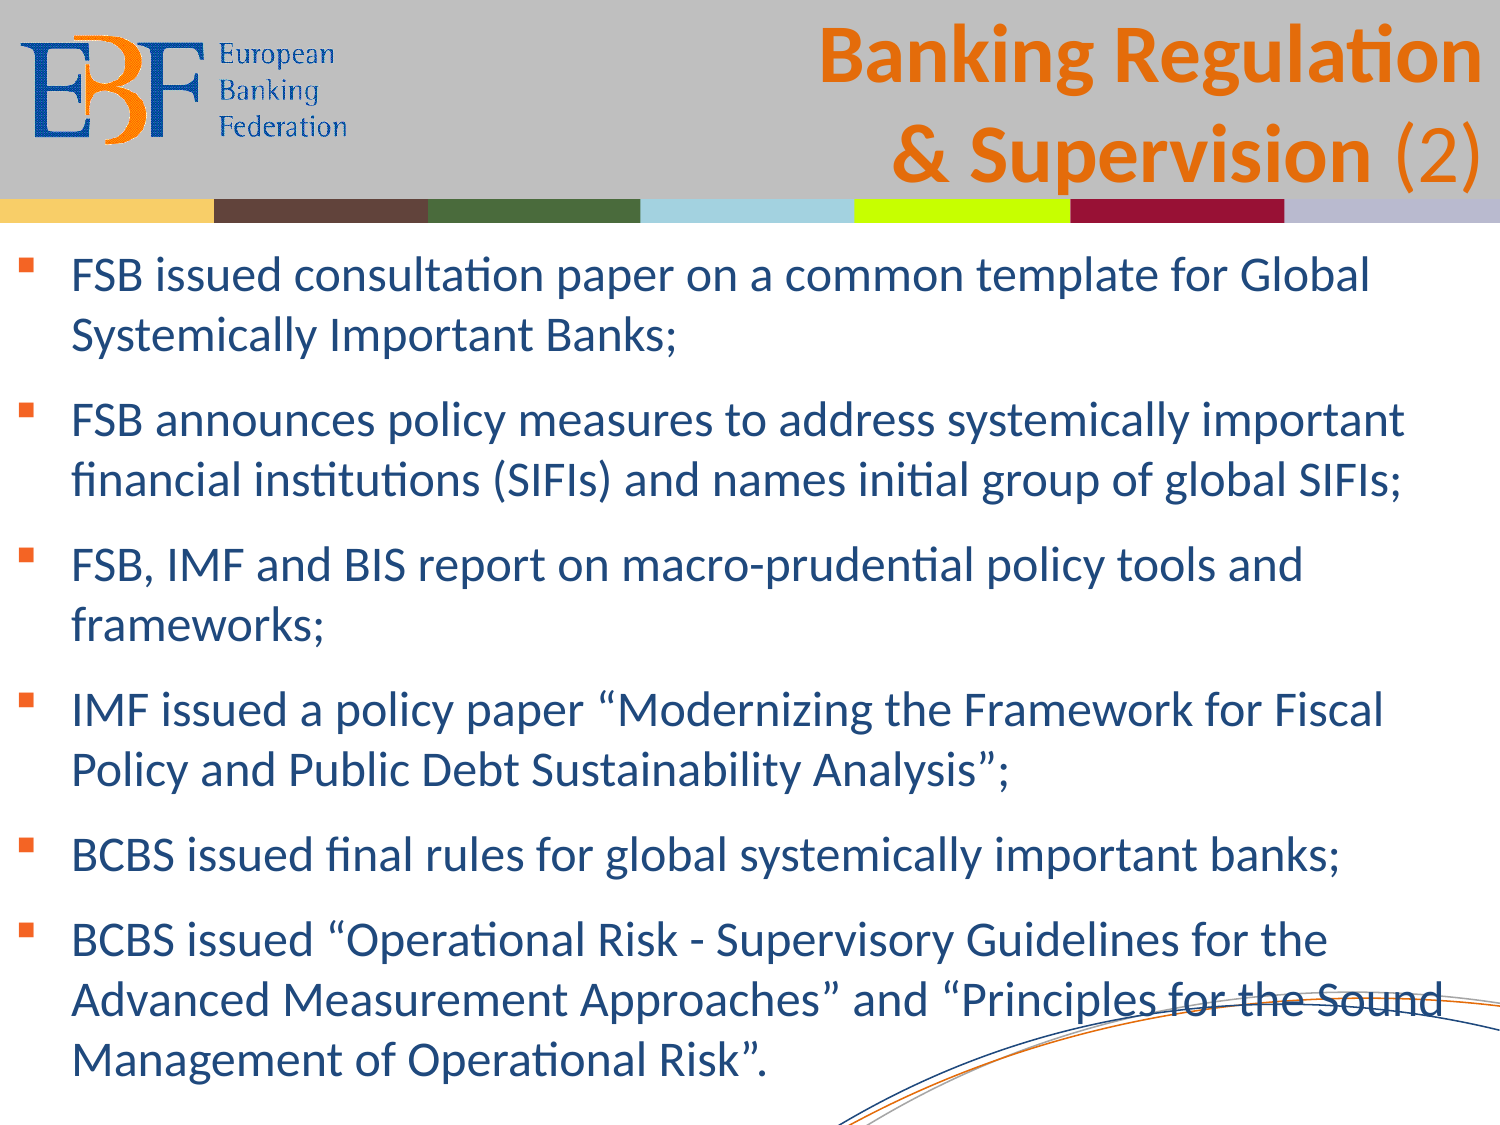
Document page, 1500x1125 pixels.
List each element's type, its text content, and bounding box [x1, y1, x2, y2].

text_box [0, 198, 1500, 224]
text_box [827, 958, 1500, 1091]
text_box Banking Regulation & Supervision (2) [0, 0, 1500, 198]
text_box FSB issued consultation paper on a common template for Global Systemically Important Banks; FSB announces policy measures to address systemically important financial institutions (SIFIs) and names initial group of global SIFIs; FSB, IMF and BIS report on macro-prudential policy tools and frameworks; IMF issued a policy paper “Modernizing the Framework for Fiscal Policy and Public Debt Sustainability Analysis”; BCBS issued final rules for global systemically important banks; BCBS issued “Operational Risk - Supervisory Guidelines for the Advanced Measurement Approaches” and “Principles for the Sound Management of Operational Risk”. [0, 234, 1500, 1094]
picture [11, 11, 352, 157]
